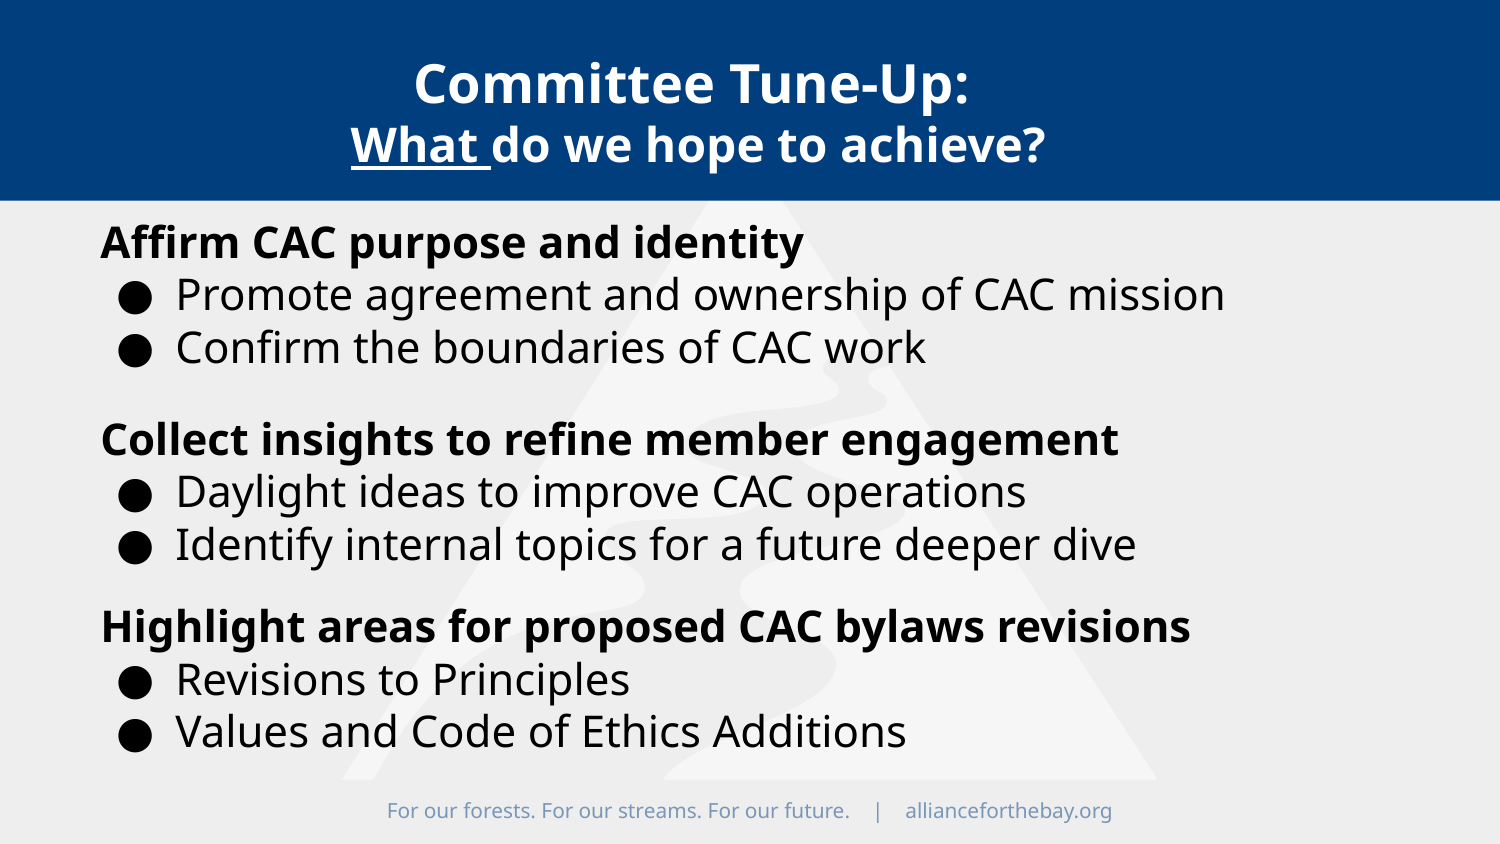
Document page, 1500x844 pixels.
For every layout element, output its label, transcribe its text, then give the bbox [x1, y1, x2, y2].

text_box Committee Tune-Up: What do we hope to achieve? [92, 42, 1305, 161]
text_box Affirm CAC purpose and identity Promote agreement and ownership of CAC mission Confirm the boundaries of CAC work Collect insights to refine member engagement Daylight ideas to improve CAC operations Identify internal topics for a future deeper dive Highlight areas for proposed CAC bylaws revisions Revisions to Principles Values and Code of Ethics Additions [92, 161, 1408, 835]
text_box [0, 0, 1500, 201]
